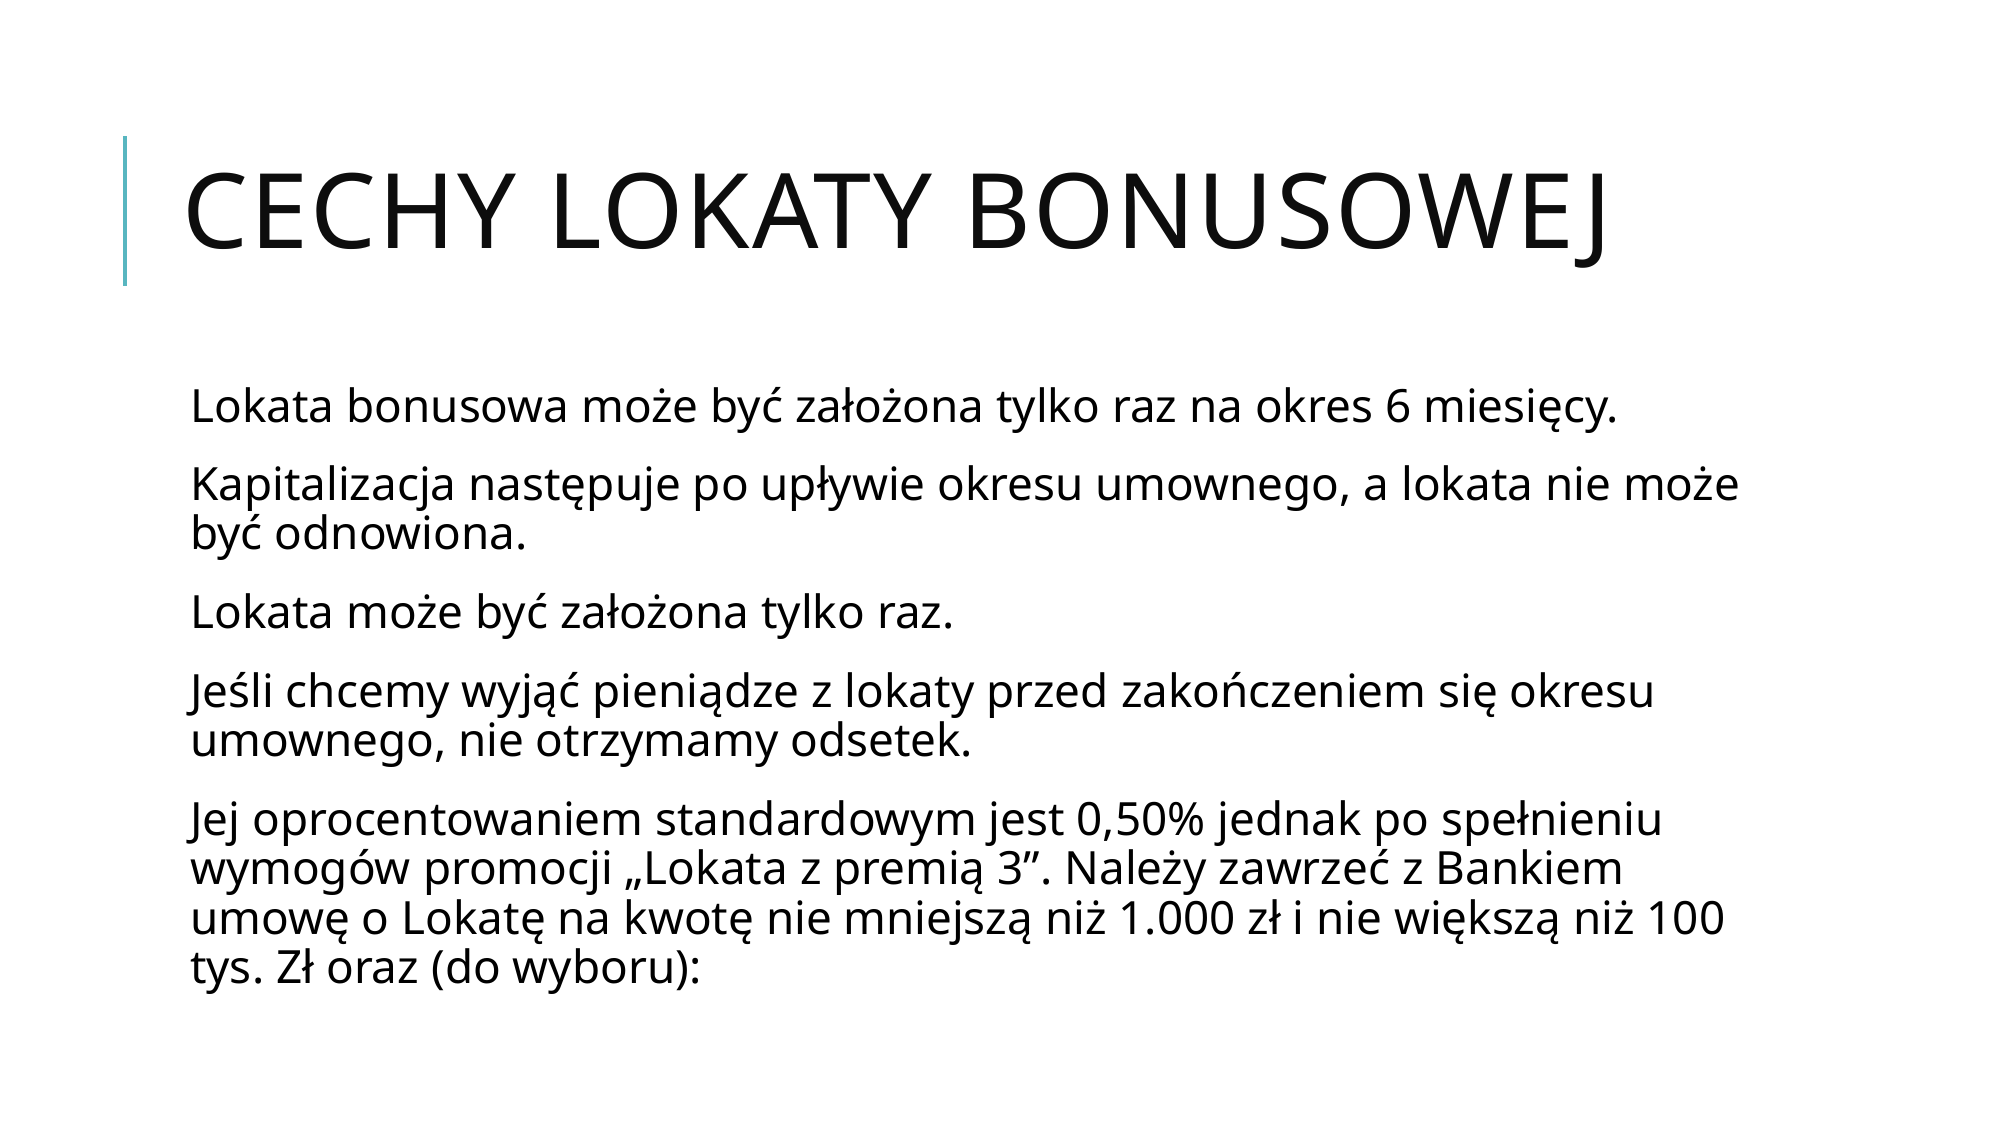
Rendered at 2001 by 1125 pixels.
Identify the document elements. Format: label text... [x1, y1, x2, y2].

title Cechy lokaty bonusowej [168, 96, 1763, 342]
list Lokata bonusowa może być założona tylko raz na okres 6 miesięcy. Kapitalizacja następuje po upływie okresu umownego, a lokata nie może być odnowiona. Lokata może być założona tylko raz. Jeśli chcemy wyjąć pieniądze z lokaty przed zakończeniem się okresu umownego, nie otrzymamy odsetek. Jej oprocentowaniem standardowym jest 0,50% jednak po spełnieniu wymogów promocji „Lokata z premią 3”. Należy zawrzeć z Bankiem umowę o Lokatę na kwotę nie mniejszą niż 1.000 zł i nie większą niż 100 tys. Zł oraz (do wyboru): [168, 375, 1763, 1035]
